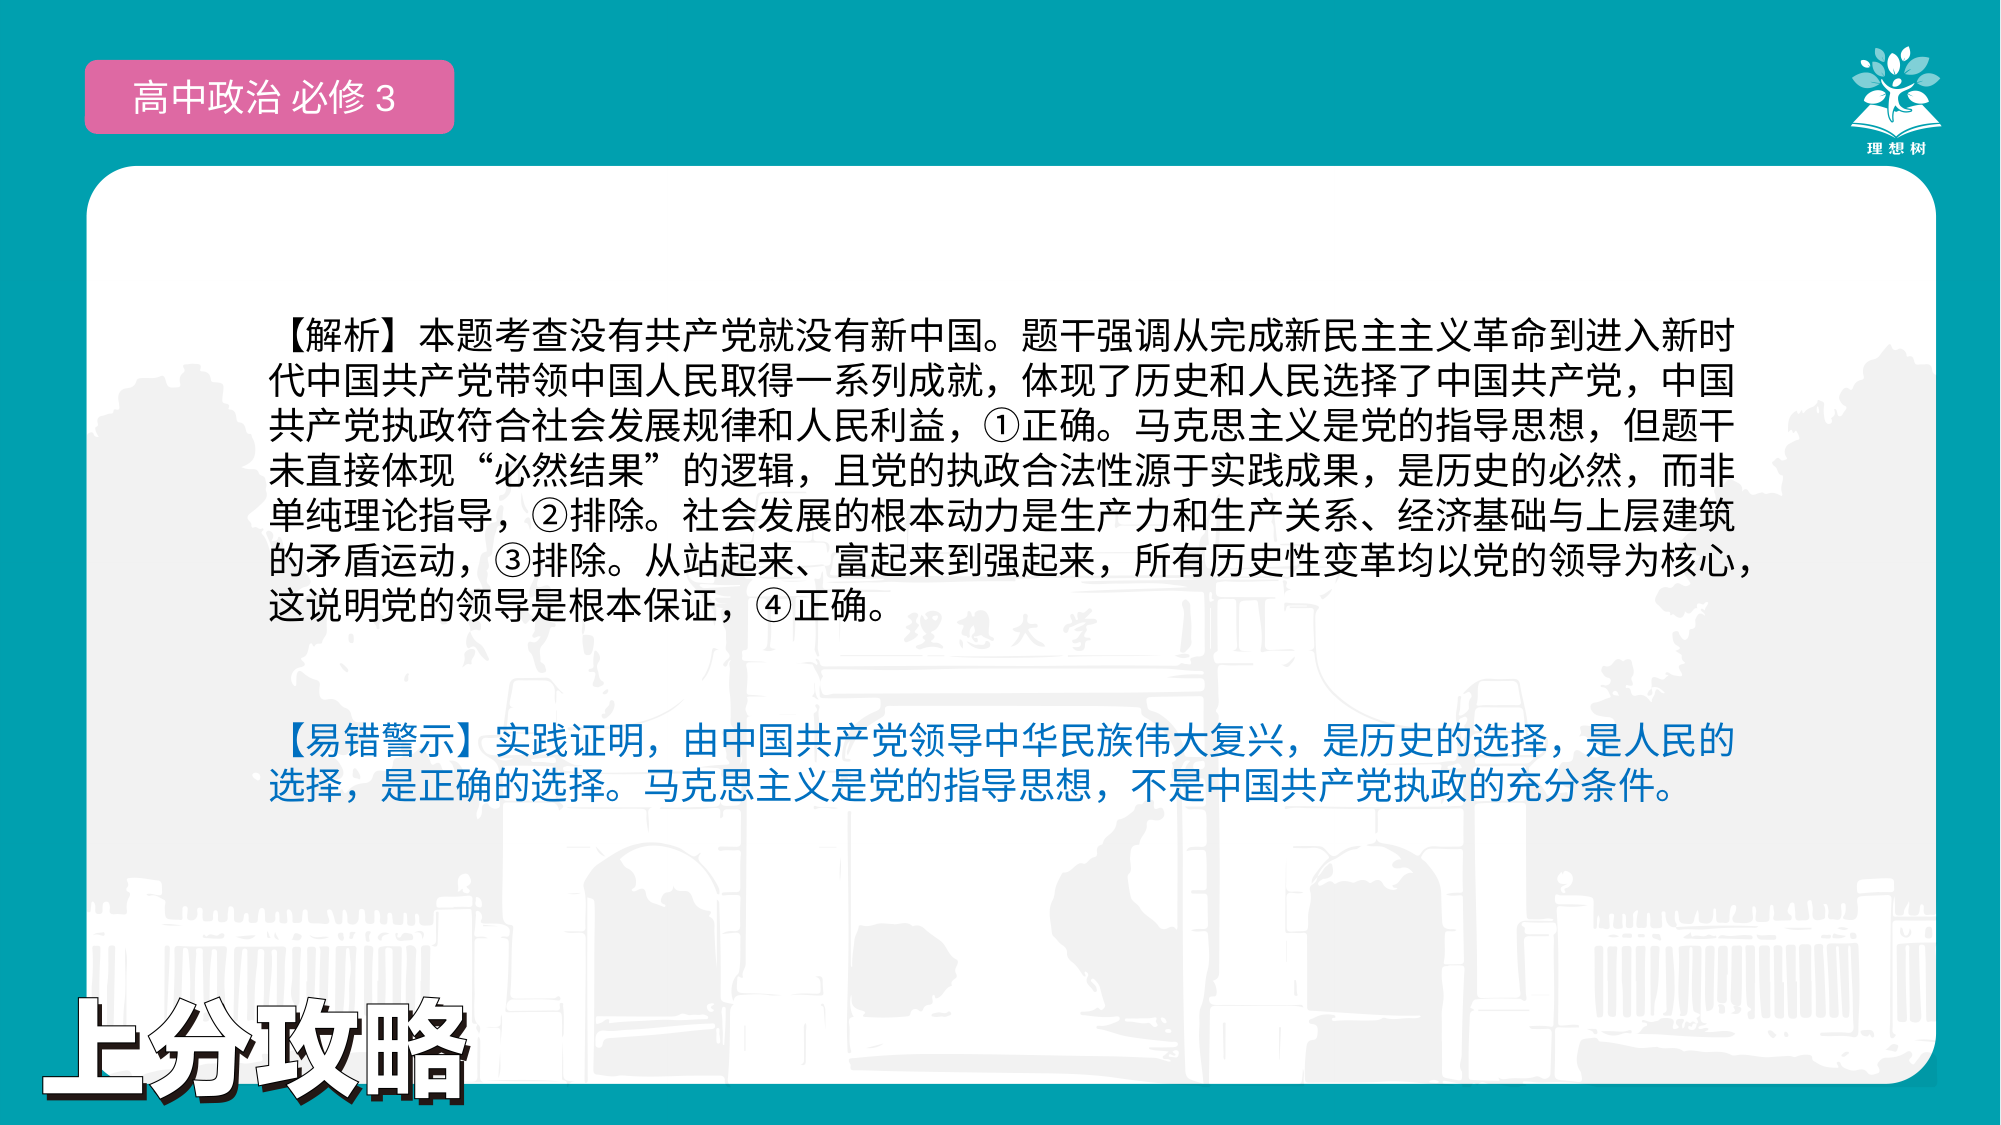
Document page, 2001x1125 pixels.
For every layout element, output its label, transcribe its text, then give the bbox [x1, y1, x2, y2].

text_box 【解析】本题考查没有共产党就没有新中国。题干强调从完成新民主主义革命到进入新时代中国共产党带领中国人民取得一系列成就，体现了历史和人民选择了中国共产党，中国共产党执政符合社会发展规律和人民利益，①正确。马克思主义是党的指导思想，但题干未直接体现“必然结果”的逻辑，且党的执政合法性源于实践成果，是历史的必然，而非单纯理论指导，②排除。社会发展的根本动力是生产力和生产关系、经济基础与上层建筑的矛盾运动，③排除。从站起来、富起来到强起来，所有历史性变革均以党的领导为核心，这说明党的领导是根本保证，④正确。 [253, 304, 1751, 635]
text_box 【易错警示】实践证明，由中国共产党领导中华民族伟大复兴，是历史的选择，是人民的选择，是正确的选择。马克思主义是党的指导思想，不是中国共产党执政的充分条件。 [253, 709, 1751, 815]
picture [0, 0, 2001, 1125]
text_box 高中政治 必修3 [83, 58, 456, 135]
